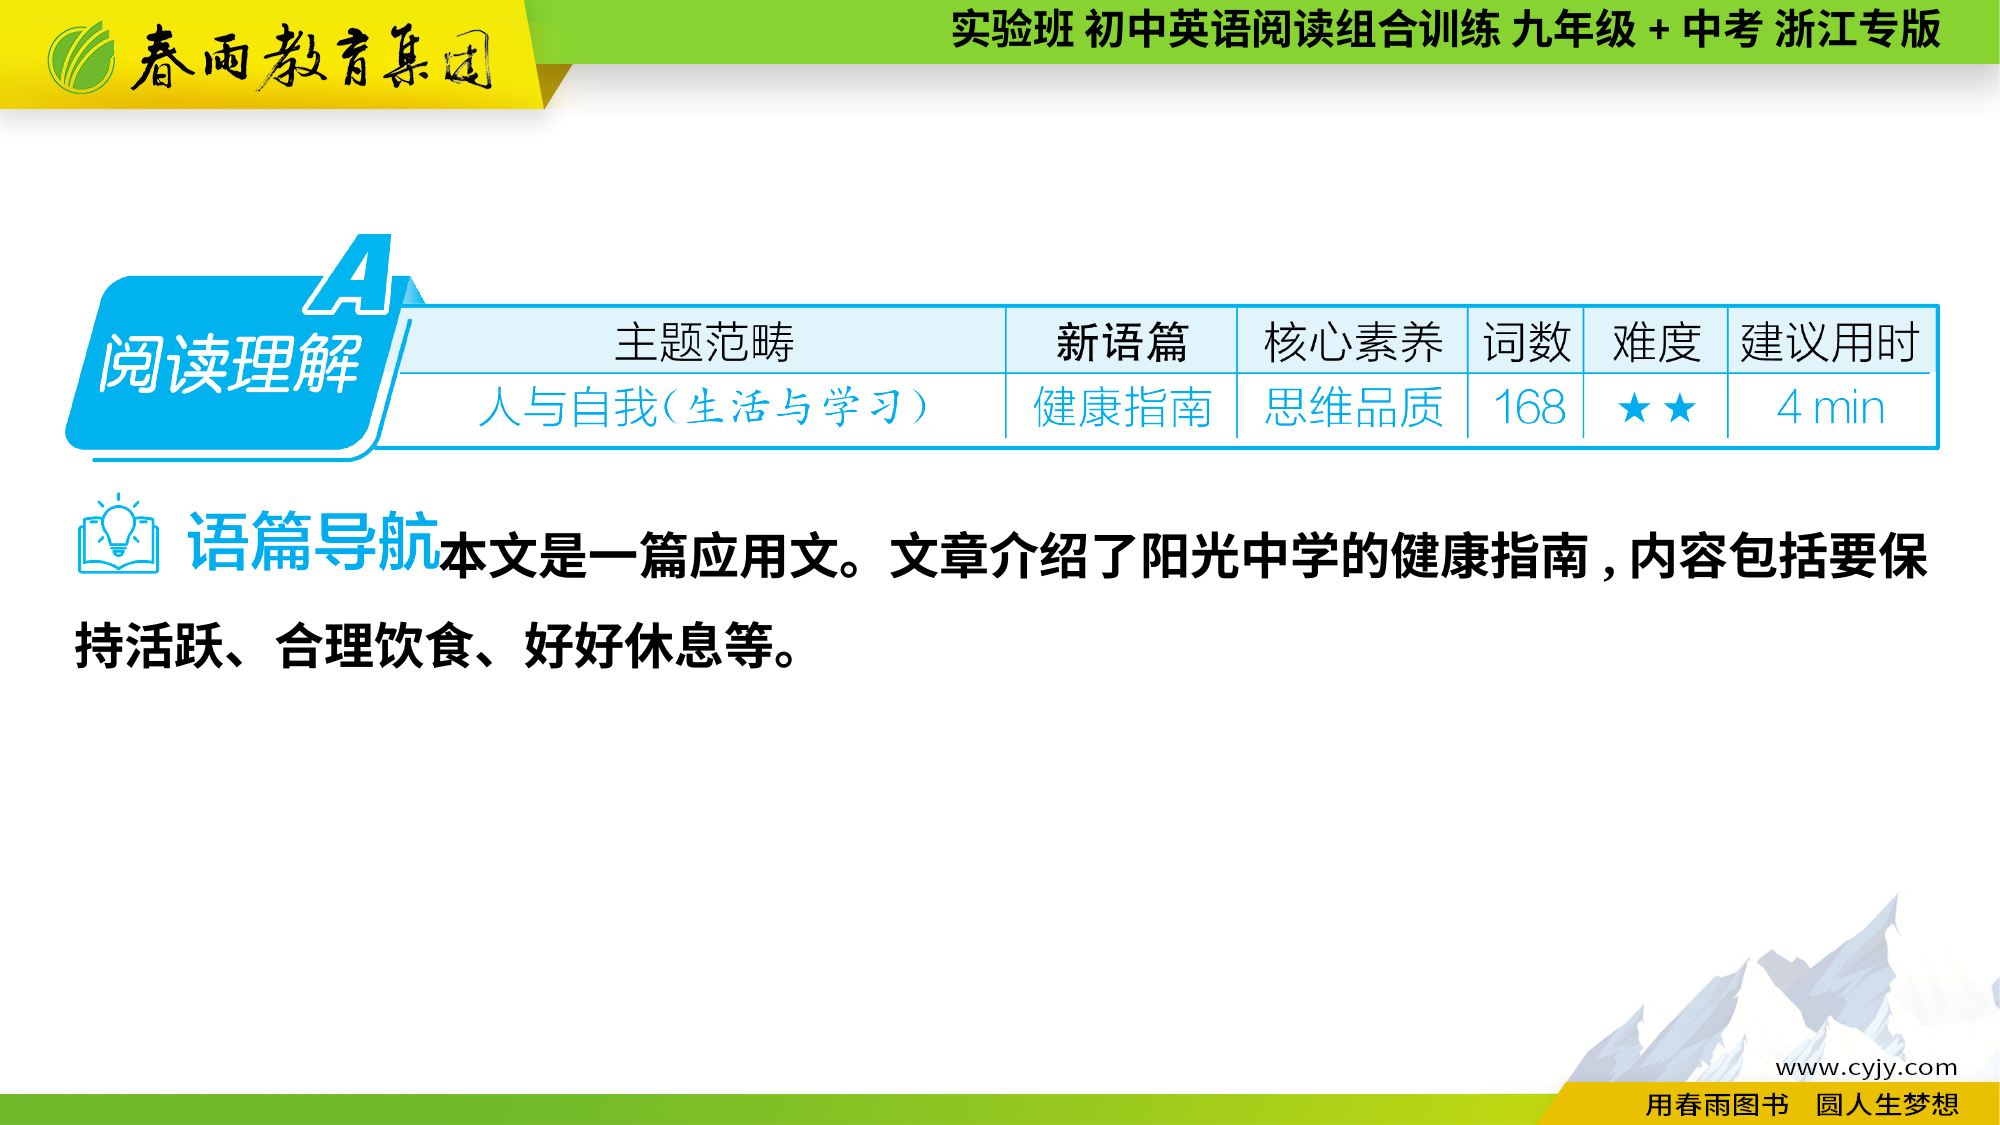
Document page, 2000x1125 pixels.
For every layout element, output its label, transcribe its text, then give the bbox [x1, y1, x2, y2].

picture [0, 0, 2000, 1125]
list 本文是一篇应用文。文章介绍了阳光中学的健康指南,内容包括要保持活跃、合理饮食、好好休息等。 [59, 486, 1944, 672]
